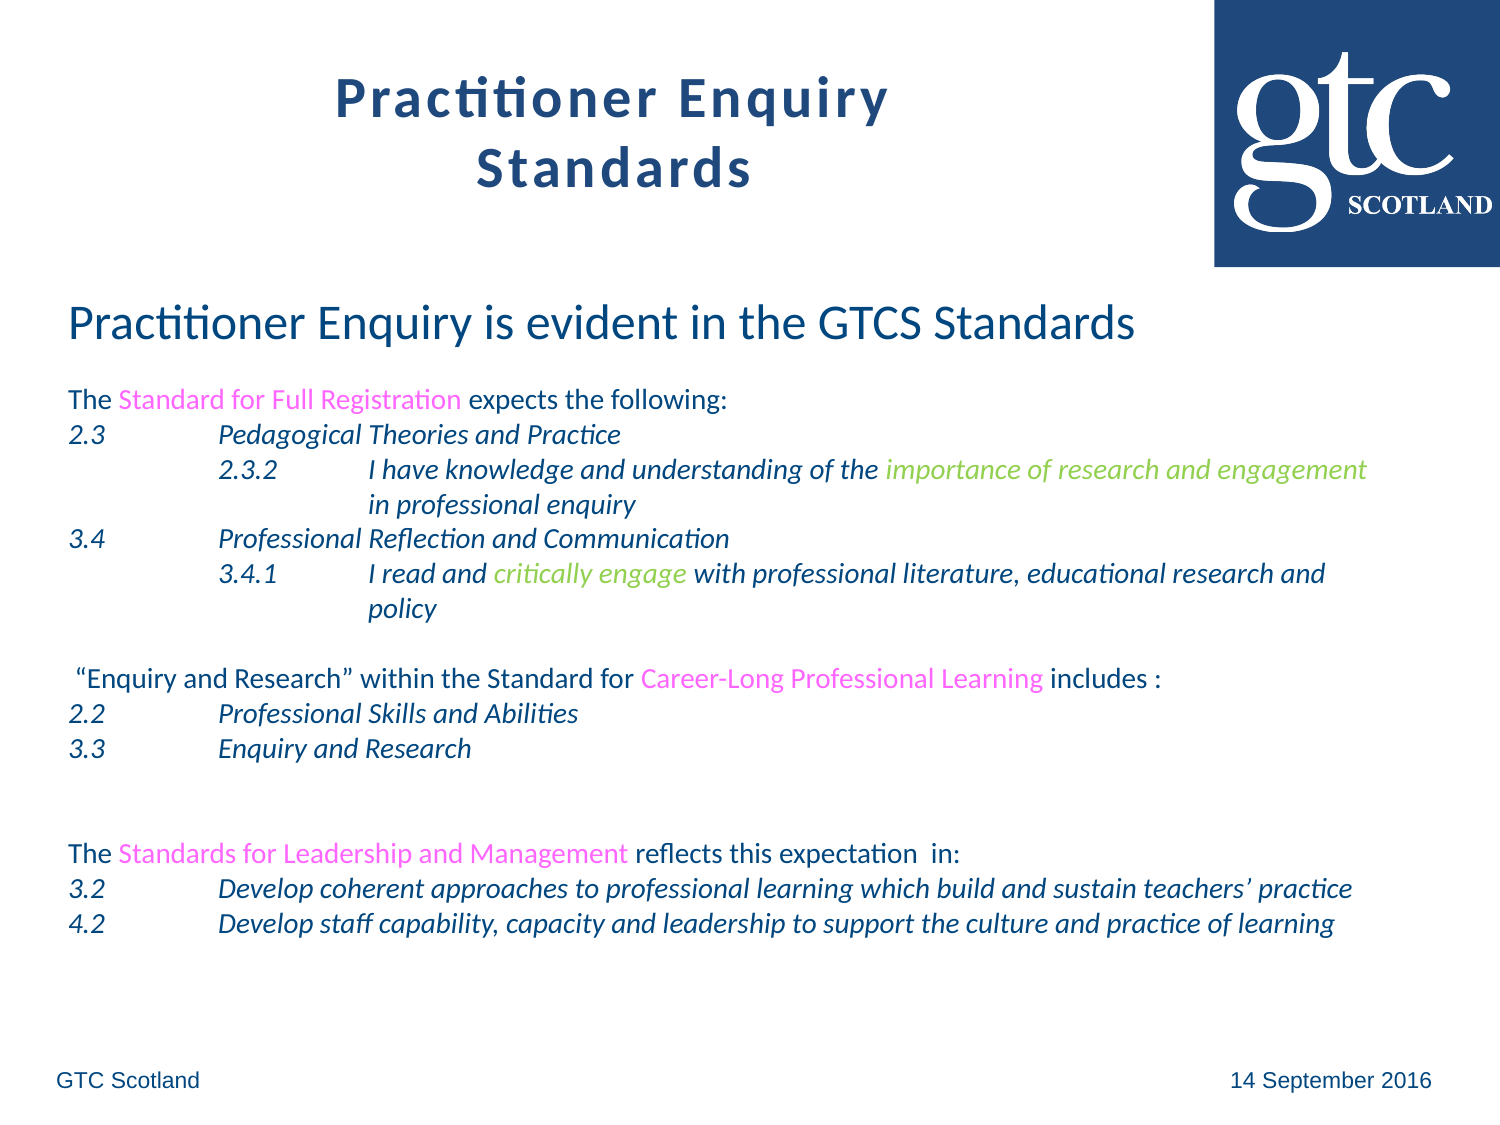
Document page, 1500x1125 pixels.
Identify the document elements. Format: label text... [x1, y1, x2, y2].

title Practitioner Enquiry Standards [41, 51, 1188, 197]
footer GTC Scotland [41, 1058, 529, 1102]
list Practitioner Enquiry is evident in the GTCS Standards The Standard for Full Registration expects the following: 2.3 Pedagogical Theories and Practice 2.3.2 I have knowledge and understanding of the importance of research and engagement in professional enquiry 3.4 Professional Reflection and Communication 3.4.1 I read and critically engage with professional literature, educational research and policy “Enquiry and Research” within the Standard for Career-Long Professional Learning includes : 2.2 Professional Skills and Abilities 3.3 Enquiry and Research The Standards for Leadership and Management reflects this expectation in: 3.2 Develop coherent approaches to professional learning which build and sustain teachers’ practice 4.2 Develop staff capability, capacity and leadership to support the culture and practice of learning [53, 282, 1459, 947]
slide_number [1074, 1058, 1447, 1102]
picture [1234, 51, 1492, 232]
